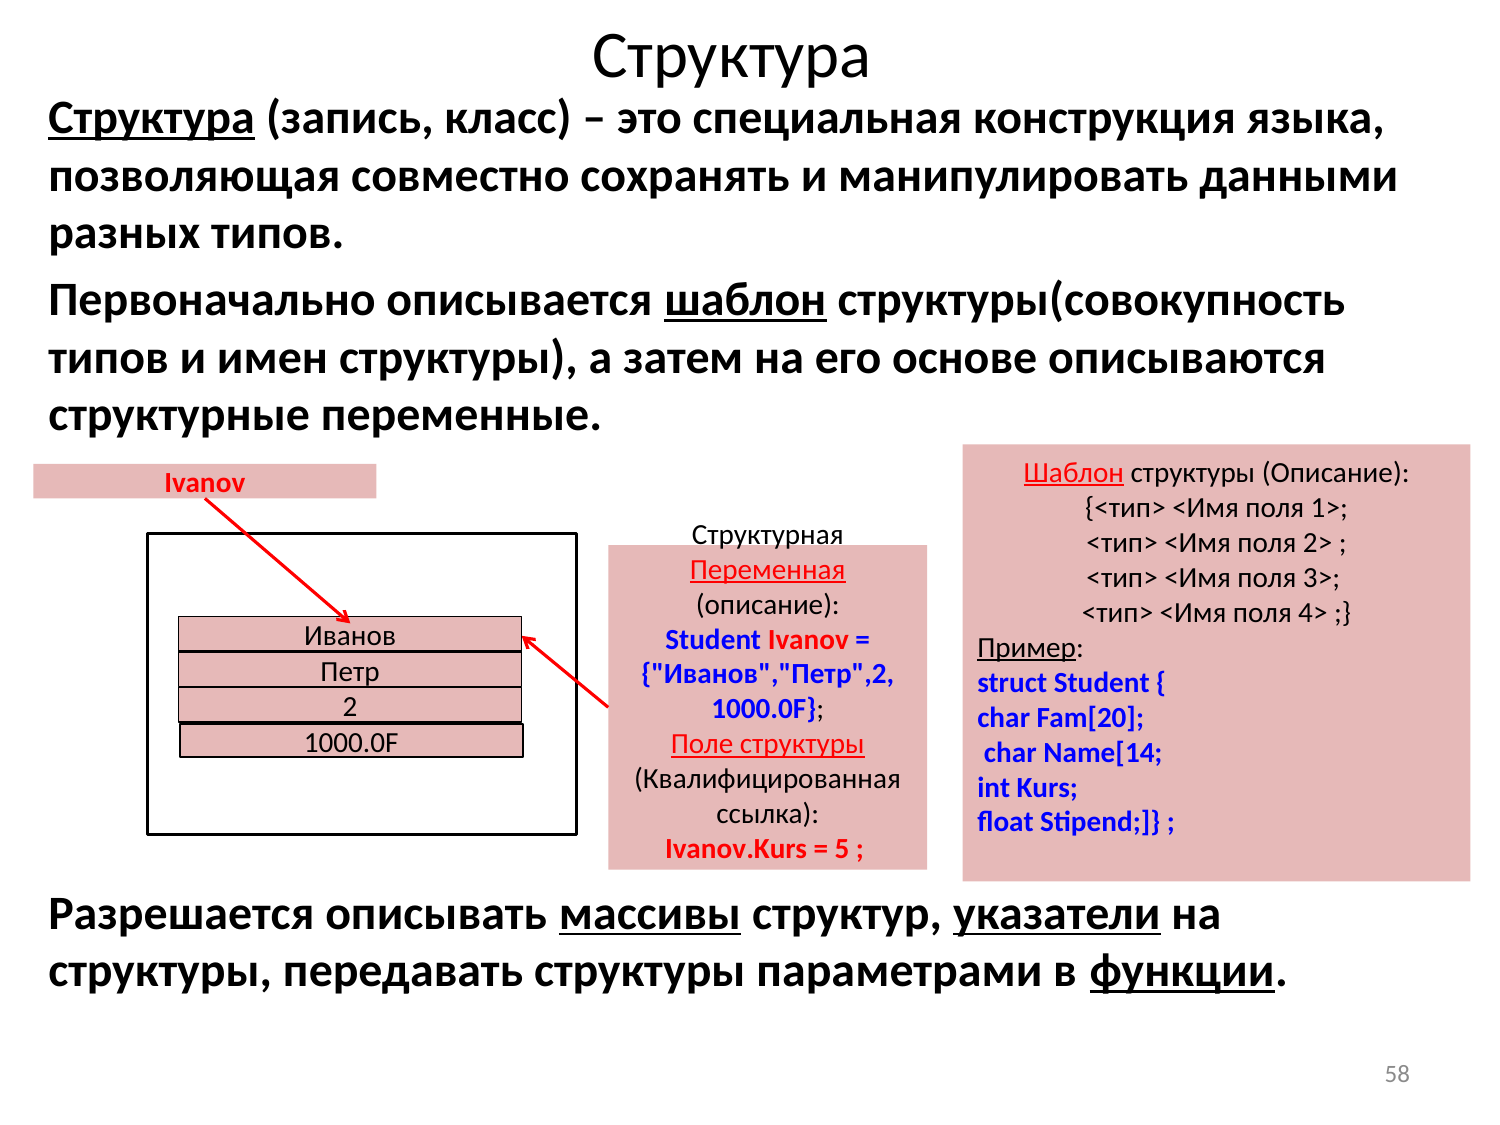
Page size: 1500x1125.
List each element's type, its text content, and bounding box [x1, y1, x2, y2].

text_box Ivanov [31, 462, 379, 500]
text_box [147, 533, 928, 870]
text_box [204, 498, 351, 624]
slide_number 58 [1074, 1042, 1425, 1103]
text_box Структура (запись, класс) – это специальная конструкция языка, позволяющая совместно сохранять и манипулировать данными разных типов. Первоначально описывается шаблон структуры(совокупность типов и имен структуры), а затем на его основе описываются структурные переменные. Разрешается описывать массивы структур, указатели на структуры, передавать структуры параметрами в функции. [33, 78, 1457, 1024]
title Структура [159, 0, 1306, 78]
text_box Шаблон структуры (Описание): {<тип> <Имя поля 1>; <тип> <Имя поля 2> ; <тип> <Имя поля 3>; <тип> <Имя поля 4> ;} Пример: struct Student { char Fam[20]; char Name[14; int Kurs; float Stipend;]} ; [961, 442, 1473, 883]
